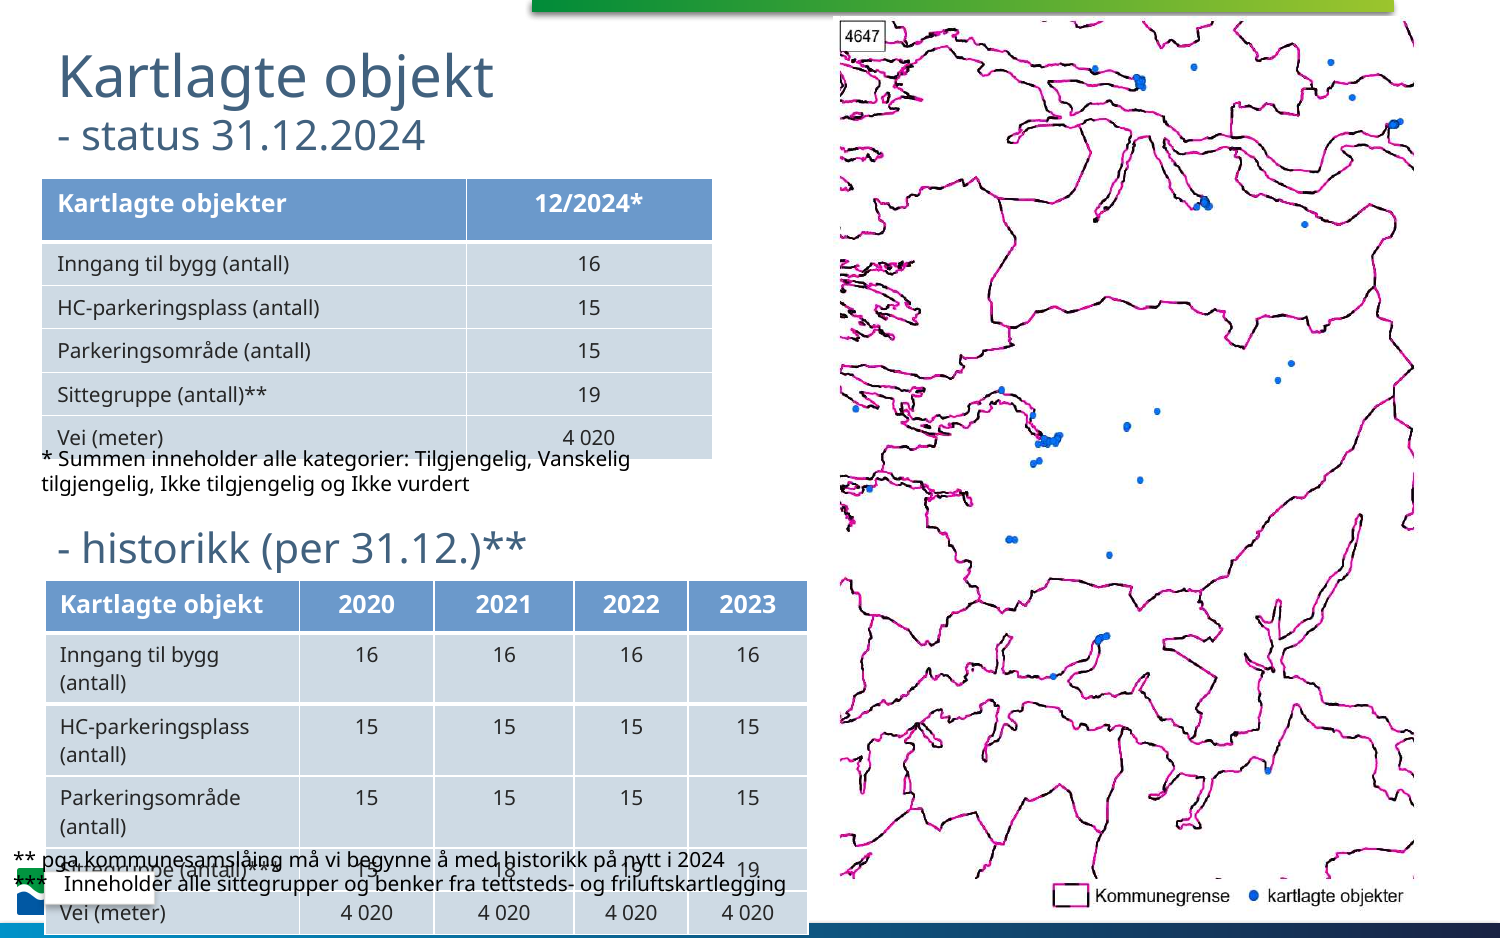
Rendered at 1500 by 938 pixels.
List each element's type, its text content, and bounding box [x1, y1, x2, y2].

table_cell HC-parkeringsplass (antall) [42, 286, 466, 328]
table_cell Vei (meter) [42, 416, 466, 438]
table_header 2023 [689, 581, 807, 631]
table_cell 15 [467, 286, 712, 328]
text_box - historikk (per 31.12.)** [42, 496, 828, 580]
table_cell 16 [467, 244, 712, 285]
table_cell 4 020 [467, 416, 712, 459]
table_cell 15 [435, 706, 573, 775]
table_cell 15 [300, 706, 433, 775]
table_header 2020 [300, 581, 433, 631]
table_cell Parkeringsområde (antall) [46, 777, 299, 838]
table_header 12/2024* [467, 179, 712, 240]
table_cell 16 [575, 635, 687, 702]
table_cell Inngang til bygg (antall) [42, 244, 466, 285]
table_header Kartlagte objekt [46, 581, 299, 631]
table_cell 16 [435, 635, 573, 702]
table_cell 15 [575, 777, 687, 838]
table_cell Vei (meter) [46, 904, 299, 934]
table_cell 4 020 [300, 904, 433, 934]
text_box * Summen inneholder alle kategorier: Tilgjengelig, Vanskelig tilgjengelig, Ikke tilgjengelig og Ikke vurdert [26, 438, 711, 504]
table_cell 4 020 [575, 904, 687, 934]
table_cell 19 [467, 373, 712, 415]
picture [833, 16, 1419, 913]
table_header 2021 [435, 581, 573, 631]
table_cell 15 [435, 777, 573, 838]
table_cell 4 020 [435, 904, 573, 934]
table_cell Inngang til bygg (antall) [46, 635, 299, 702]
table_cell 4 020 [689, 892, 807, 934]
table_cell 16 [300, 635, 433, 702]
table_cell Parkeringsområde (antall) [42, 329, 466, 372]
table_cell 15 [467, 329, 712, 372]
table_cell 16 [689, 635, 807, 702]
text_box Kartlagte objekt - status 31.12.2024 [42, 24, 828, 167]
table_cell HC-parkeringsplass (antall) [46, 706, 299, 775]
table_header Kartlagte objekter [42, 179, 466, 240]
table_cell Sittegruppe (antall)** [42, 373, 466, 415]
text_box ** pga kommunesamslåing må vi begynne å med historikk på nytt i 2024 *** Inneholder alle sittegrupper og benker fra tettsteds- og friluftskartlegging [0, 838, 802, 904]
table_cell 15 [300, 777, 433, 838]
table_cell 19 [802, 849, 807, 890]
table_cell 15 [689, 777, 807, 847]
table_header 2022 [575, 581, 687, 631]
table_cell 15 [575, 706, 687, 775]
table_cell 15 [689, 706, 807, 775]
